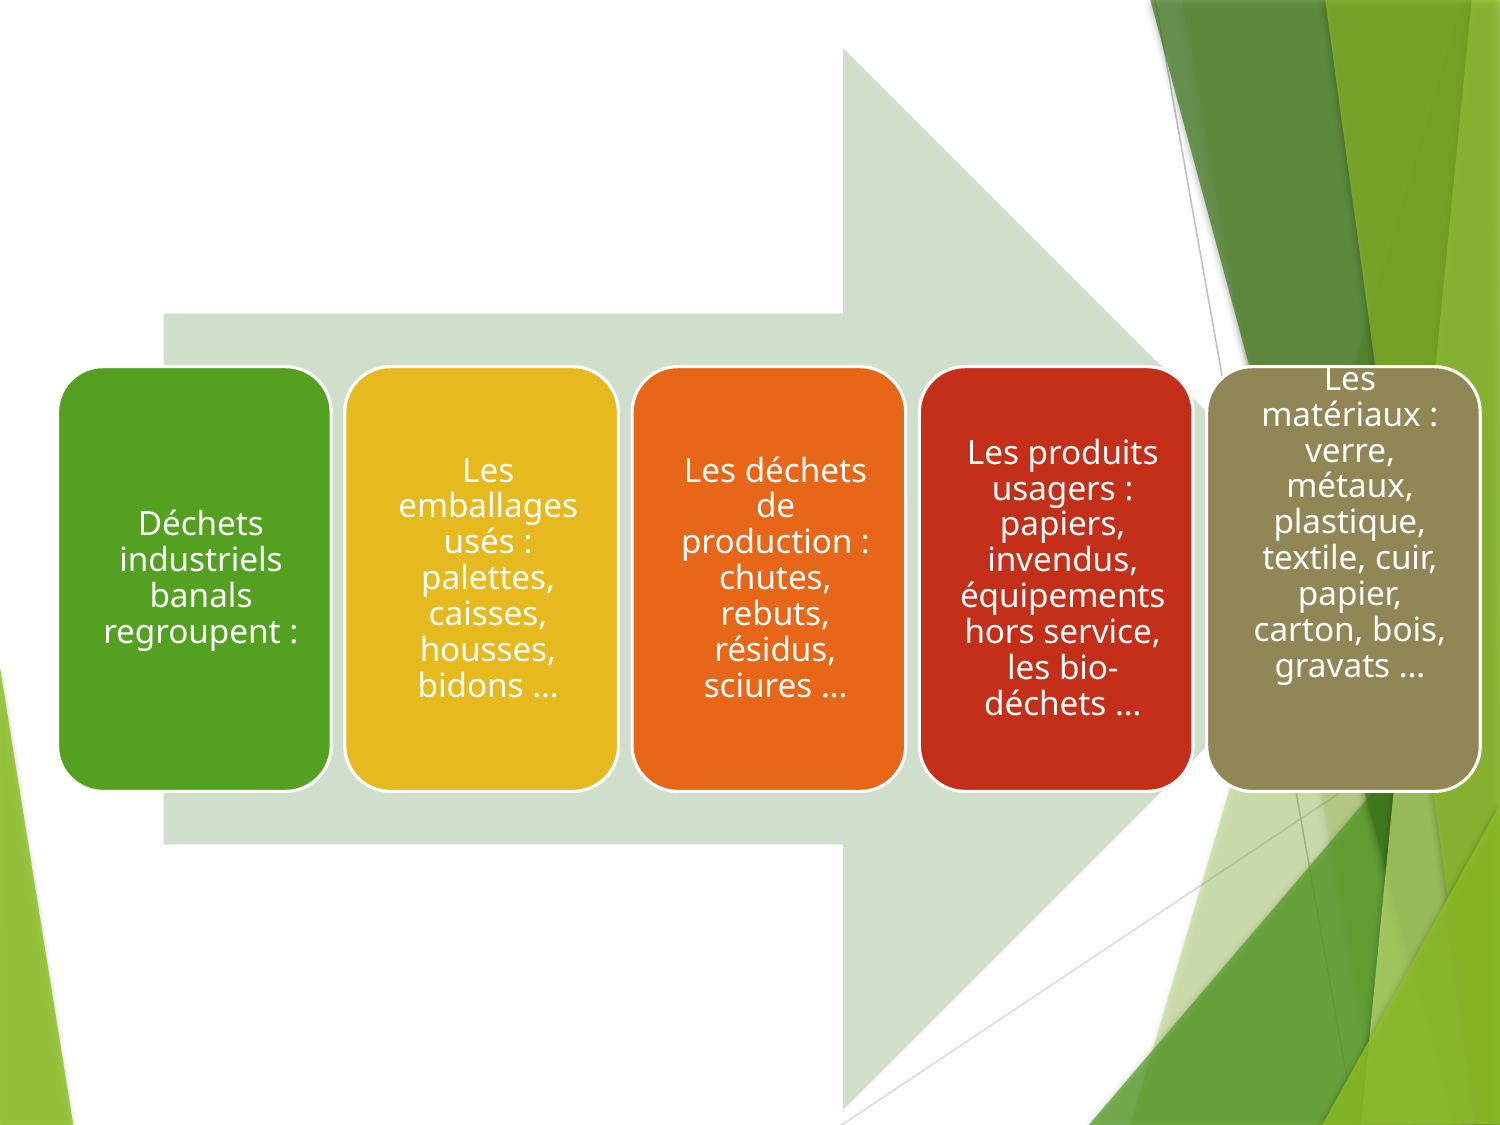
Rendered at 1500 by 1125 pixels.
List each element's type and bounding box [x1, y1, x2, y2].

text_box [56, 47, 1482, 1111]
